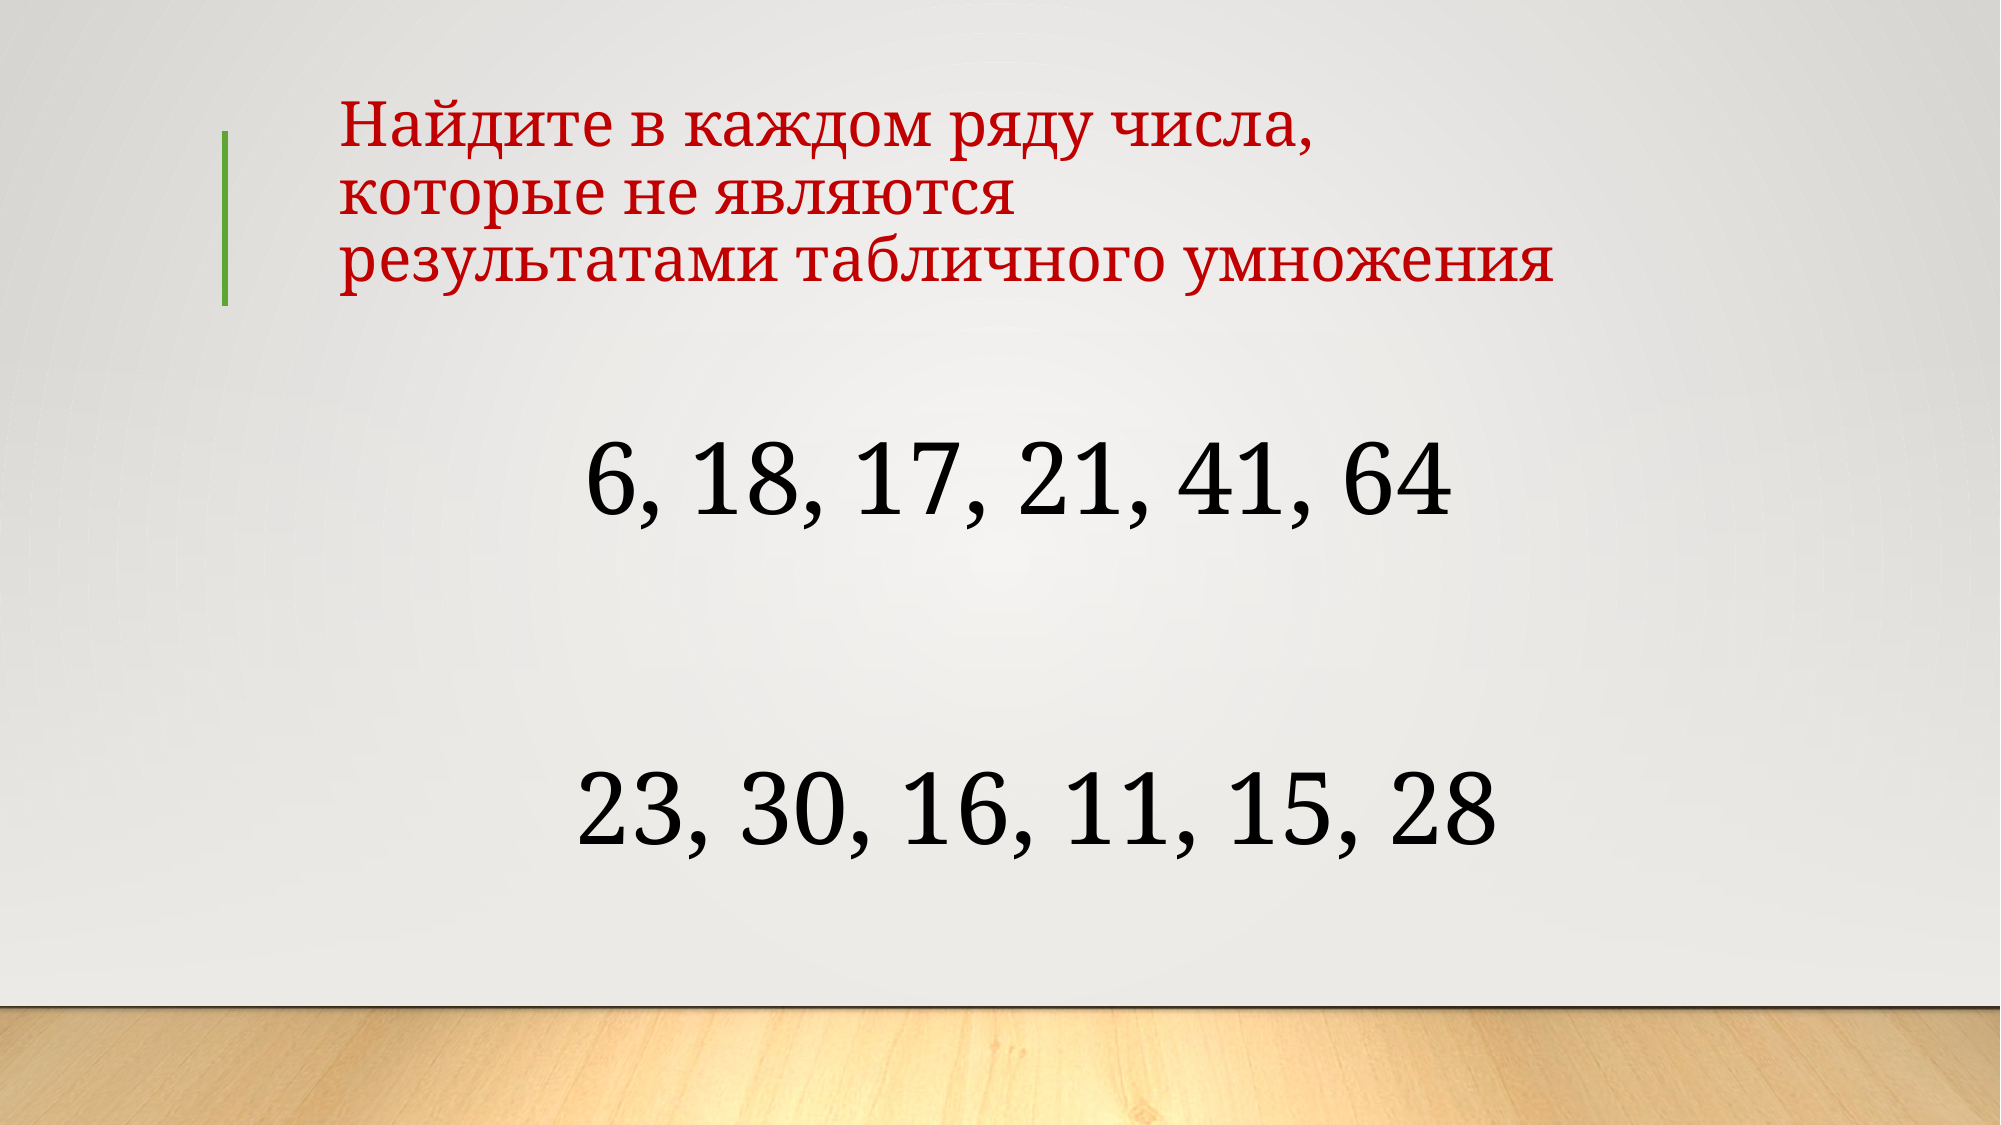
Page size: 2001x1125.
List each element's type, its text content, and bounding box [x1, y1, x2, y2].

list 6, 18, 17, 21, 41, 64 23, 30, 16, 11, 15, 28 [296, 262, 1675, 1035]
picture [0, 1006, 2000, 1125]
title Найдите в каждом ряду числа, которые не являются результатами табличного умножения [324, 45, 1675, 262]
